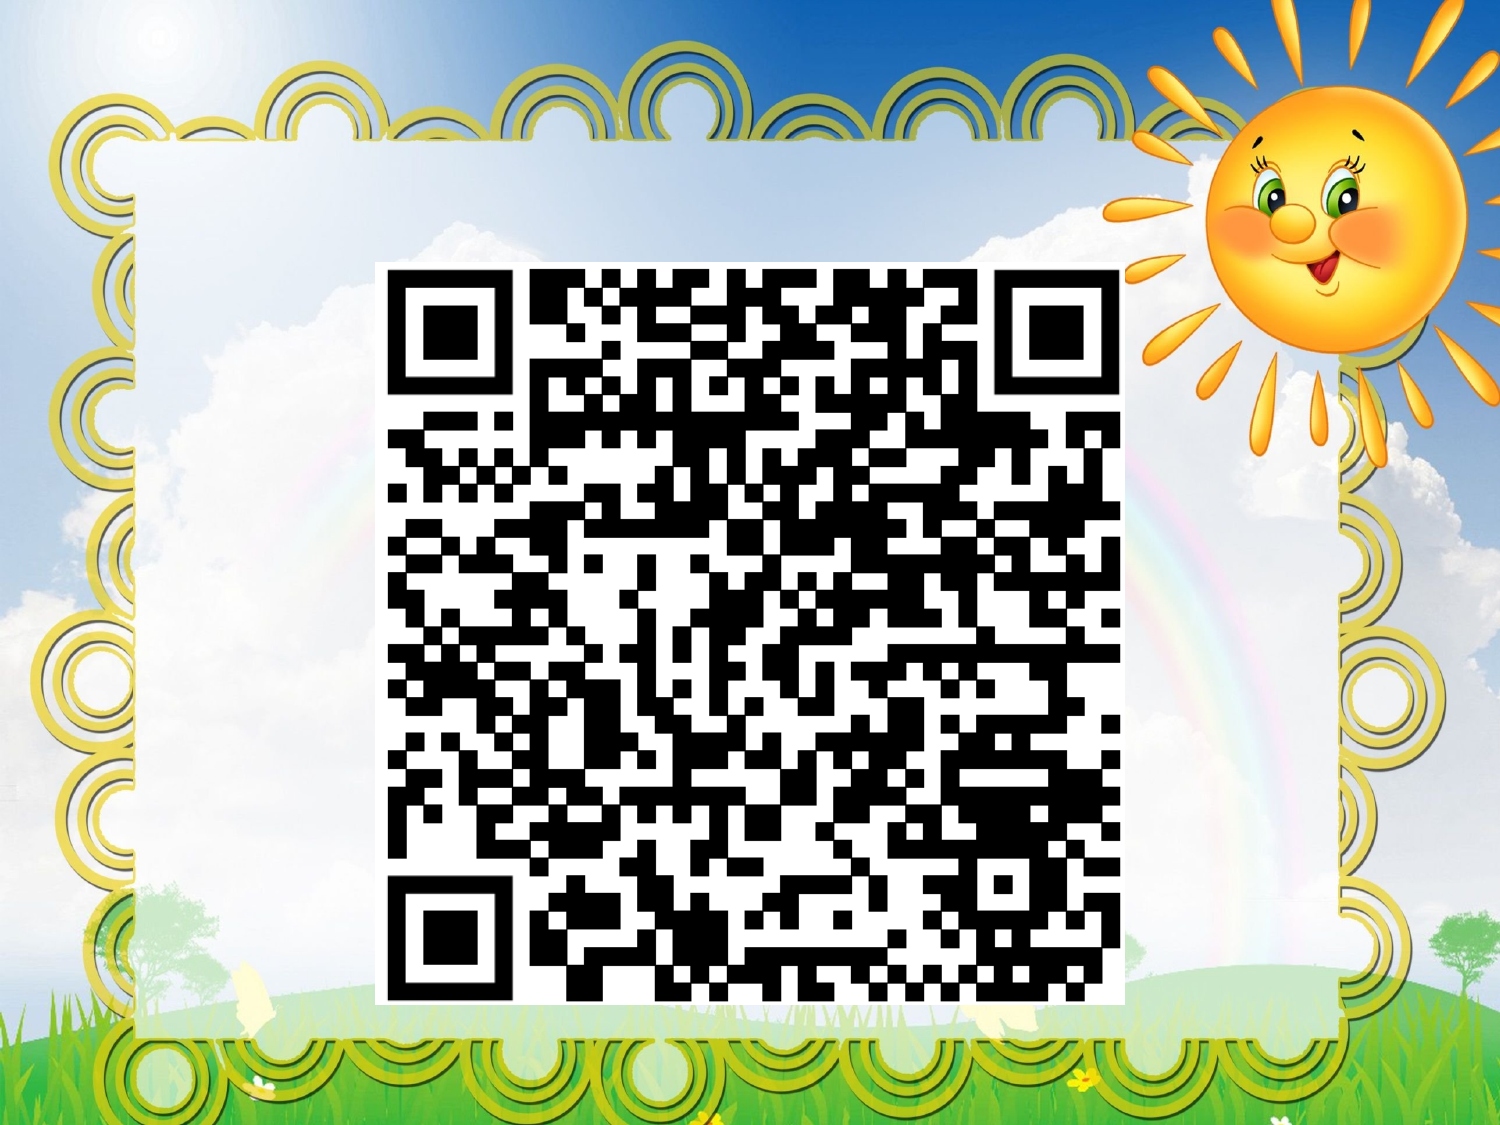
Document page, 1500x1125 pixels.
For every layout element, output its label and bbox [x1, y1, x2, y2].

list [375, 262, 1125, 1006]
picture [0, 0, 1500, 1125]
